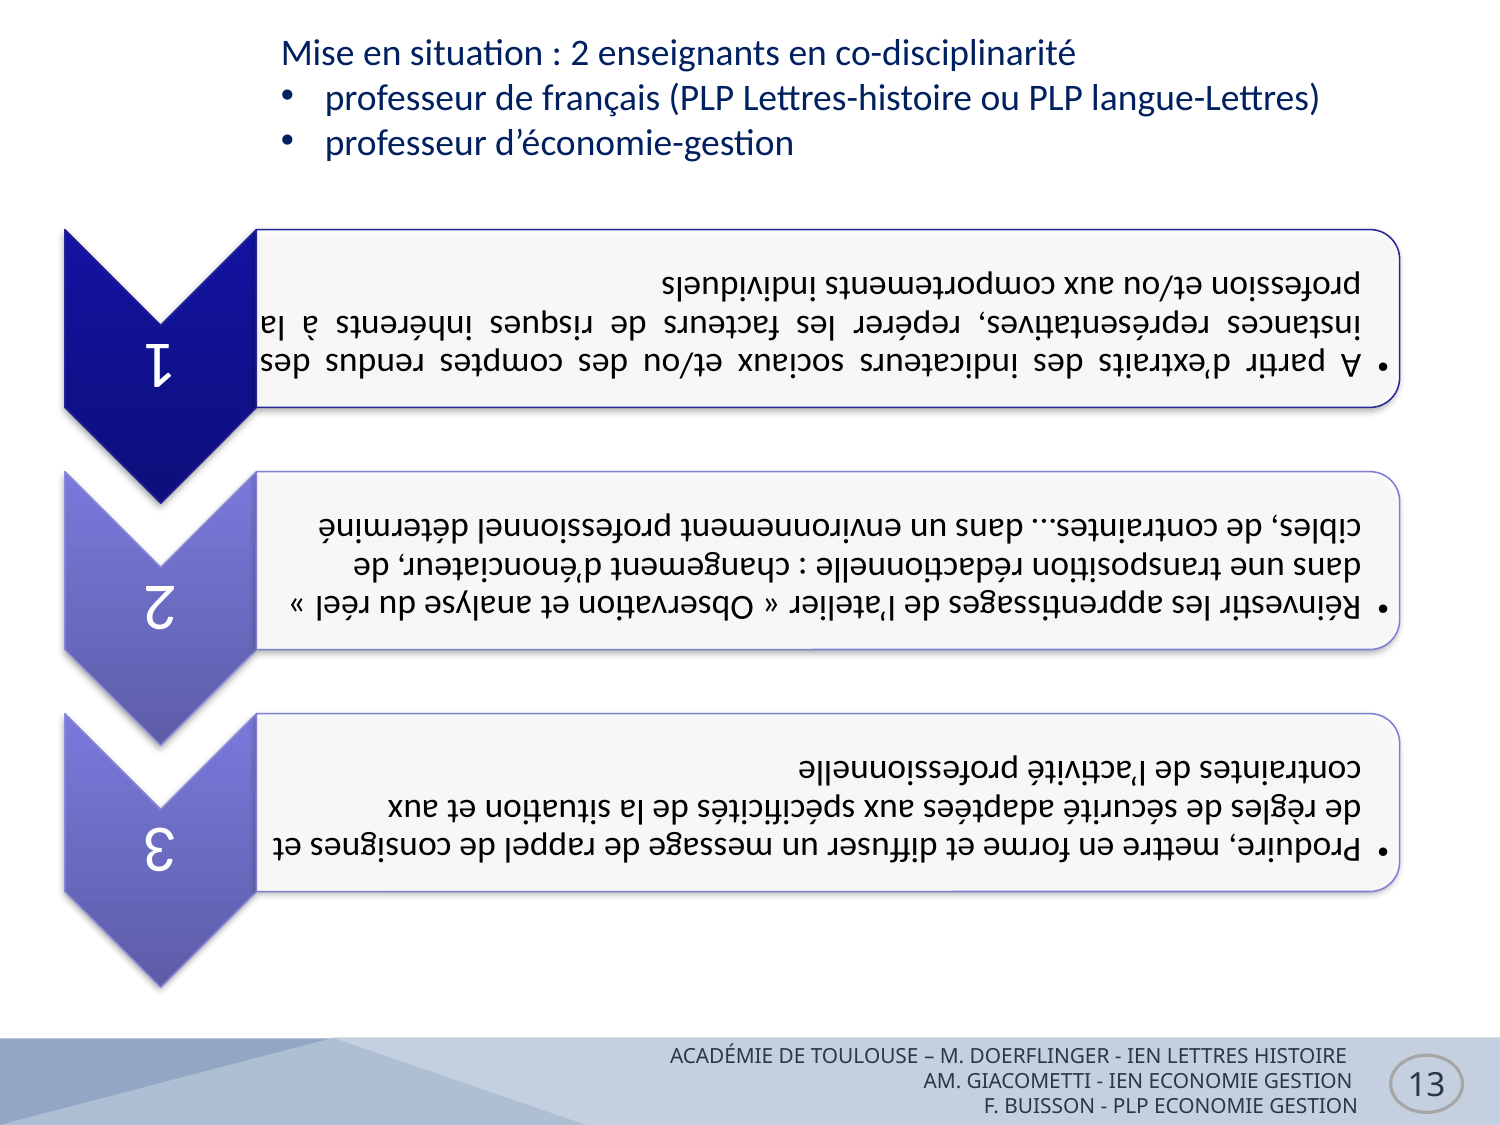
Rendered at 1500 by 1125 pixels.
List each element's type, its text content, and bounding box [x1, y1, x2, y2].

footer ACADÉMIE DE TOULOUSE – M. DOERFLINGER - IEN LETTRES HISTOIRE AM. GIACOMETTI - IEN ECONOMIE GESTION F. BUISSON - PLP ECONOMIE GESTION [584, 1034, 1360, 1125]
text_box Mise en situation : 2 enseignants en co-disciplinarité professeur de français (PLP Lettres-histoire ou PLP langue-Lettres) professeur d’économie-gestion [266, 113, 1500, 197]
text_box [64, 228, 1400, 988]
text_box 13 [1390, 1055, 1463, 1113]
